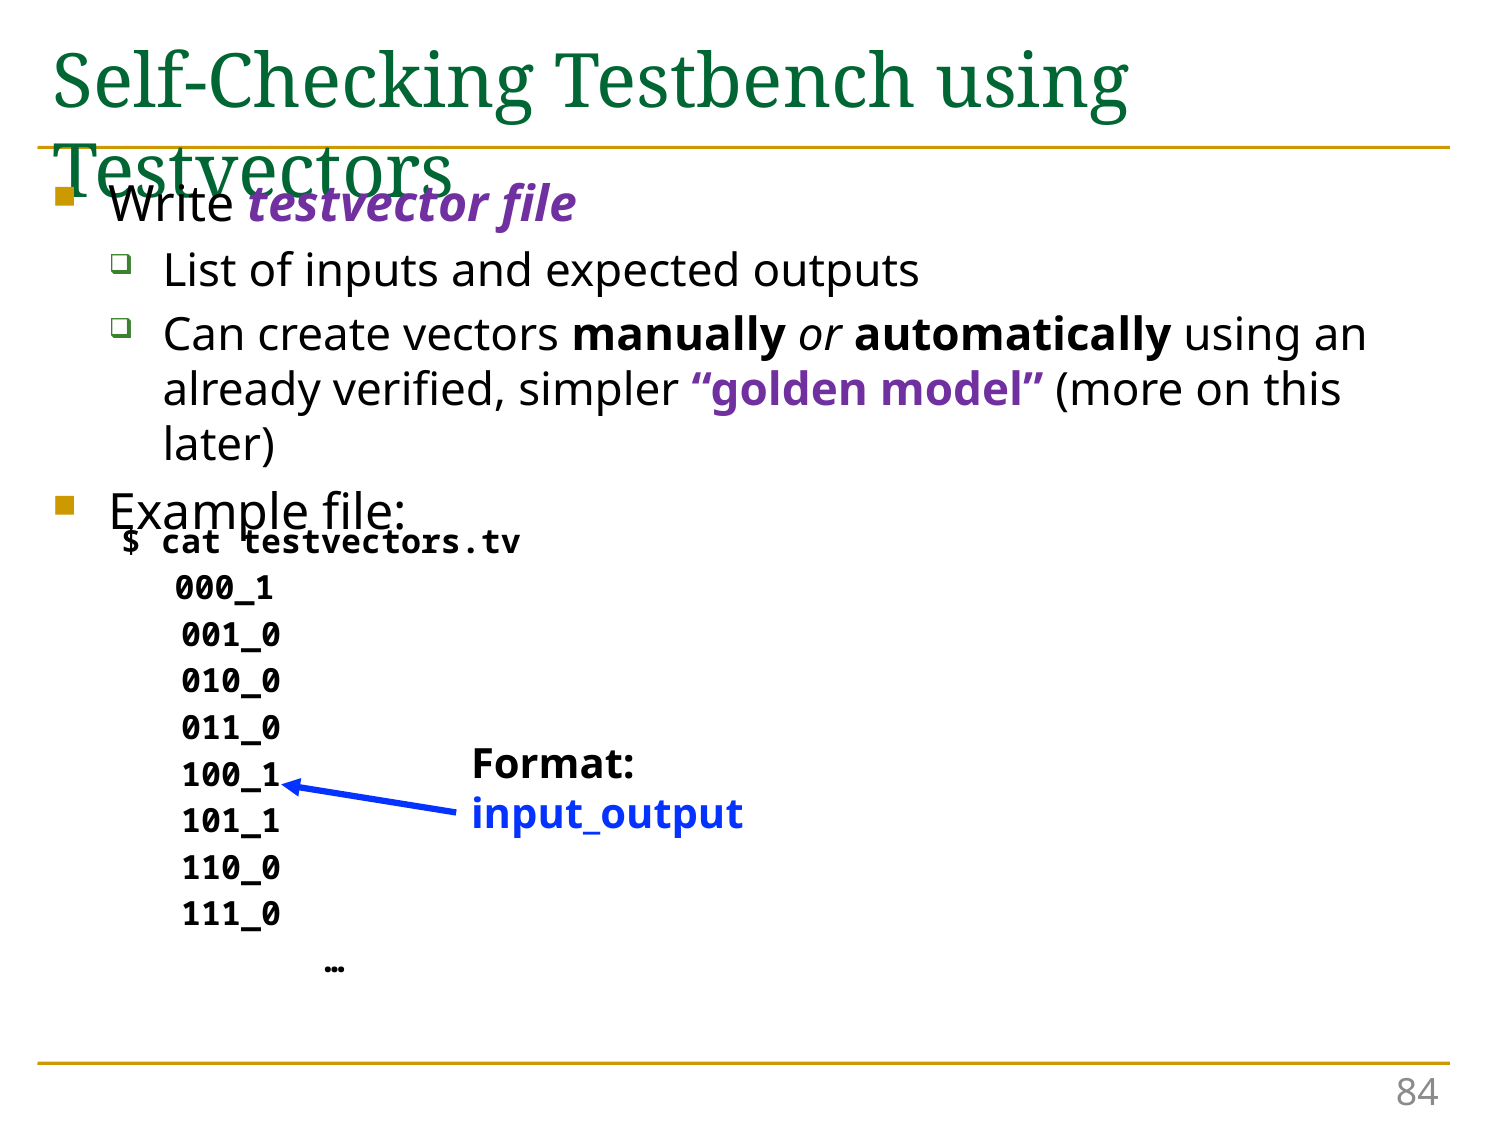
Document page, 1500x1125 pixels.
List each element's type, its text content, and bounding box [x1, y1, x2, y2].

text_box [87, 492, 1413, 1025]
text_box Format: input_output [456, 729, 869, 845]
slide_number 84 [1116, 1063, 1454, 1124]
text_box $ cat testvectors.tv 000_1 001_0 010_0 011_0 100_1 101_1 110_0 111_0 … [49, 512, 800, 987]
title Self-Checking Testbench using Testvectors [37, 24, 1450, 163]
list Write testvector file List of inputs and expected outputs Can create vectors manually or automatically using an already verified, simpler “golden model” (more on this later) Example file: [37, 163, 1450, 492]
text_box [281, 784, 457, 813]
